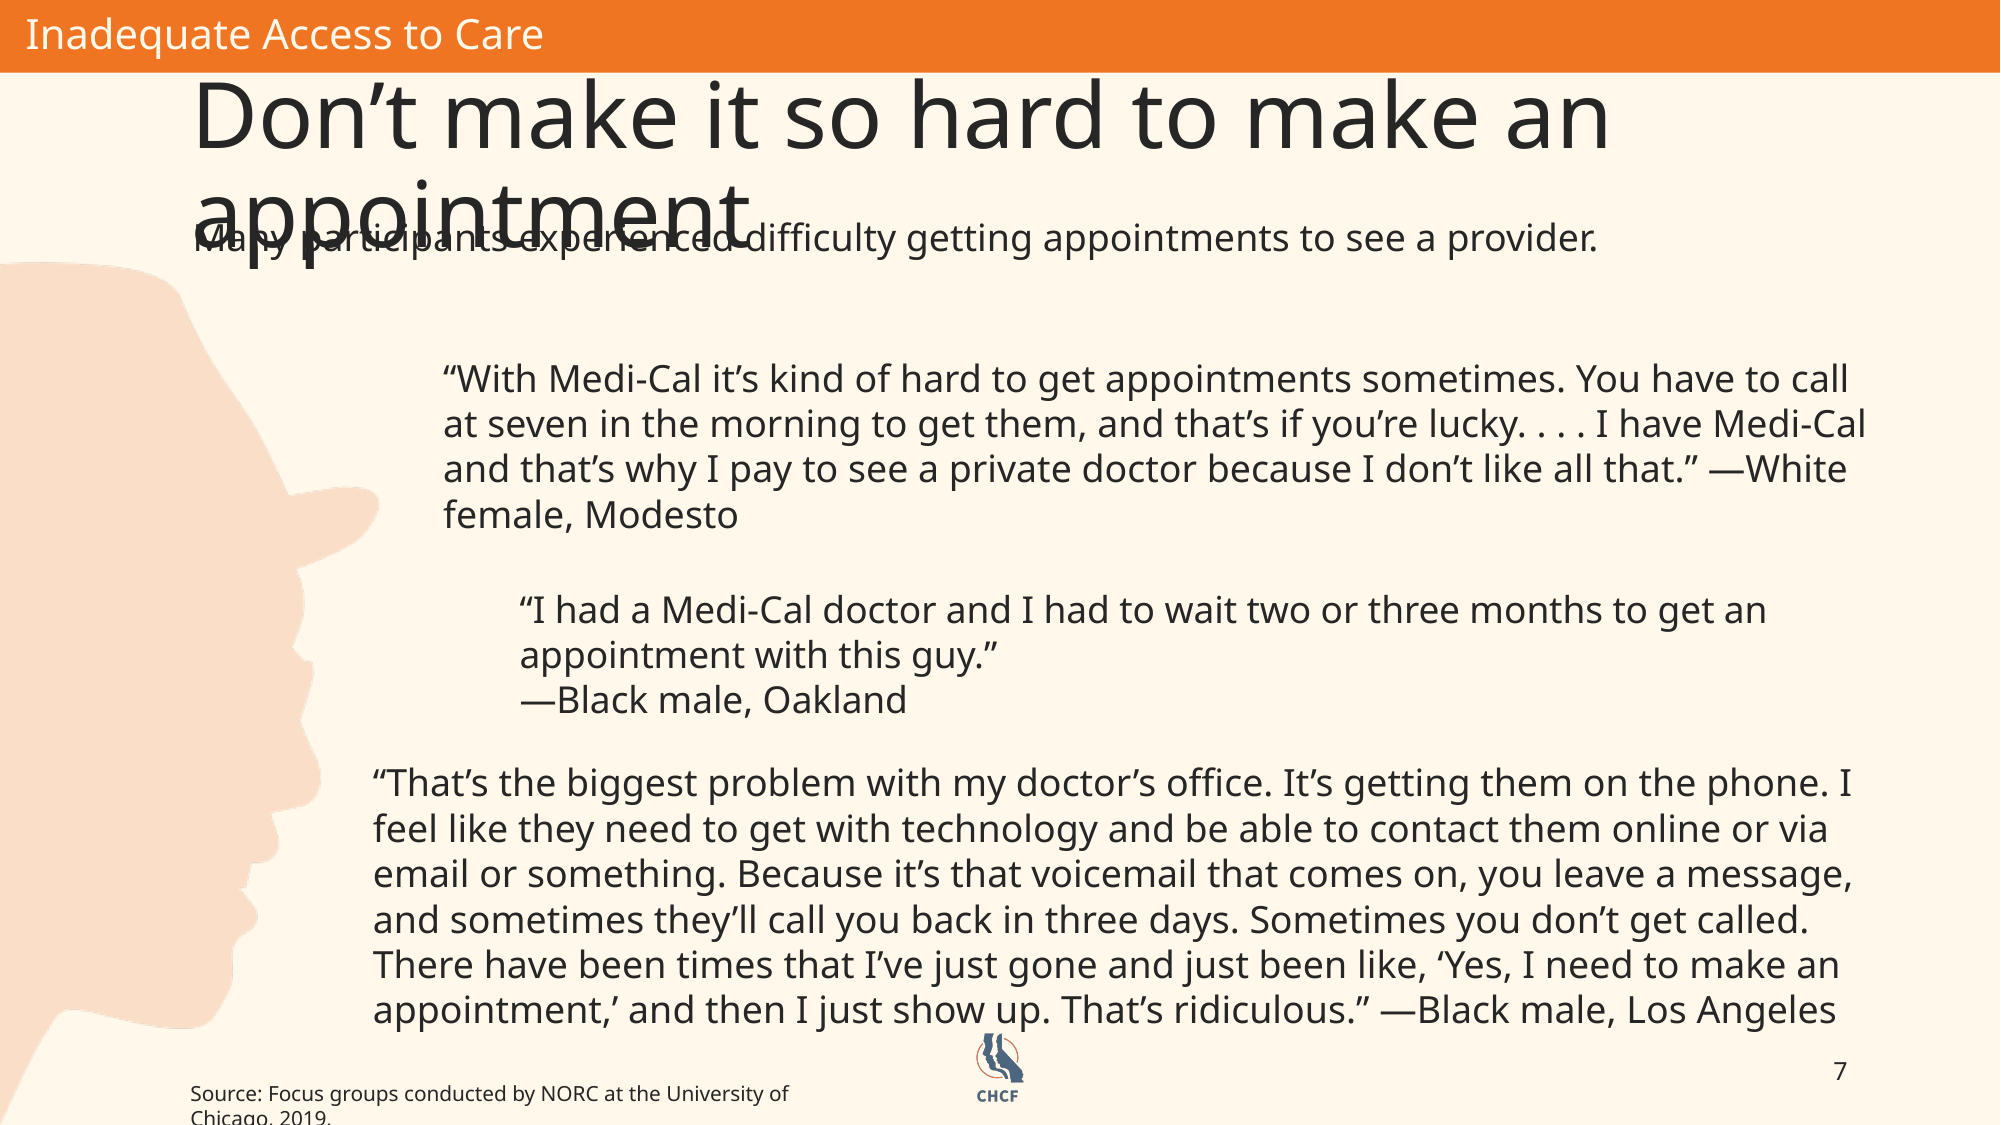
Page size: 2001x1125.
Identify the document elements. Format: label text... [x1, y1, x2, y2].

text_box Many participants experienced difficulty getting appointments to see a provider. [177, 206, 1840, 266]
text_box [0, 0, 2000, 73]
picture [951, 1009, 1049, 1125]
text_box Source: Focus groups conducted by NORC at the University of Chicago, 2019. [175, 1072, 849, 1125]
text_box “That’s the biggest problem with my doctor’s office. It’s getting them on the phone. I feel like they need to get with technology and be able to contact them online or via email or something. Because it’s that voicemail that comes on, you leave a message, and sometimes they’ll call you back in three days. Sometimes you don’t get called. There have been times that I’ve just gone and just been like, ‘Yes, I need to make an appointment,’ and then I just show up. That’s ridiculous.” —Black male, Los Angeles [357, 751, 1897, 1015]
title Don’t make it so hard to make an appointment [175, 73, 1863, 278]
list “With Medi-Cal it’s kind of hard to get appointments sometimes. You have to call at seven in the morning to get them, and that’s if you’re lucky. . . . I have Medi-Cal and that’s why I pay to see a private doctor because I don’t like all that.” —White female, Modesto [428, 346, 1900, 485]
text_box “I had a Medi-Cal doctor and I had to wait two or three months to get an appointment with this guy.” —Black male, Oakland [504, 578, 1900, 729]
picture [0, 166, 544, 1125]
slide_number 7 [1412, 1042, 1863, 1103]
